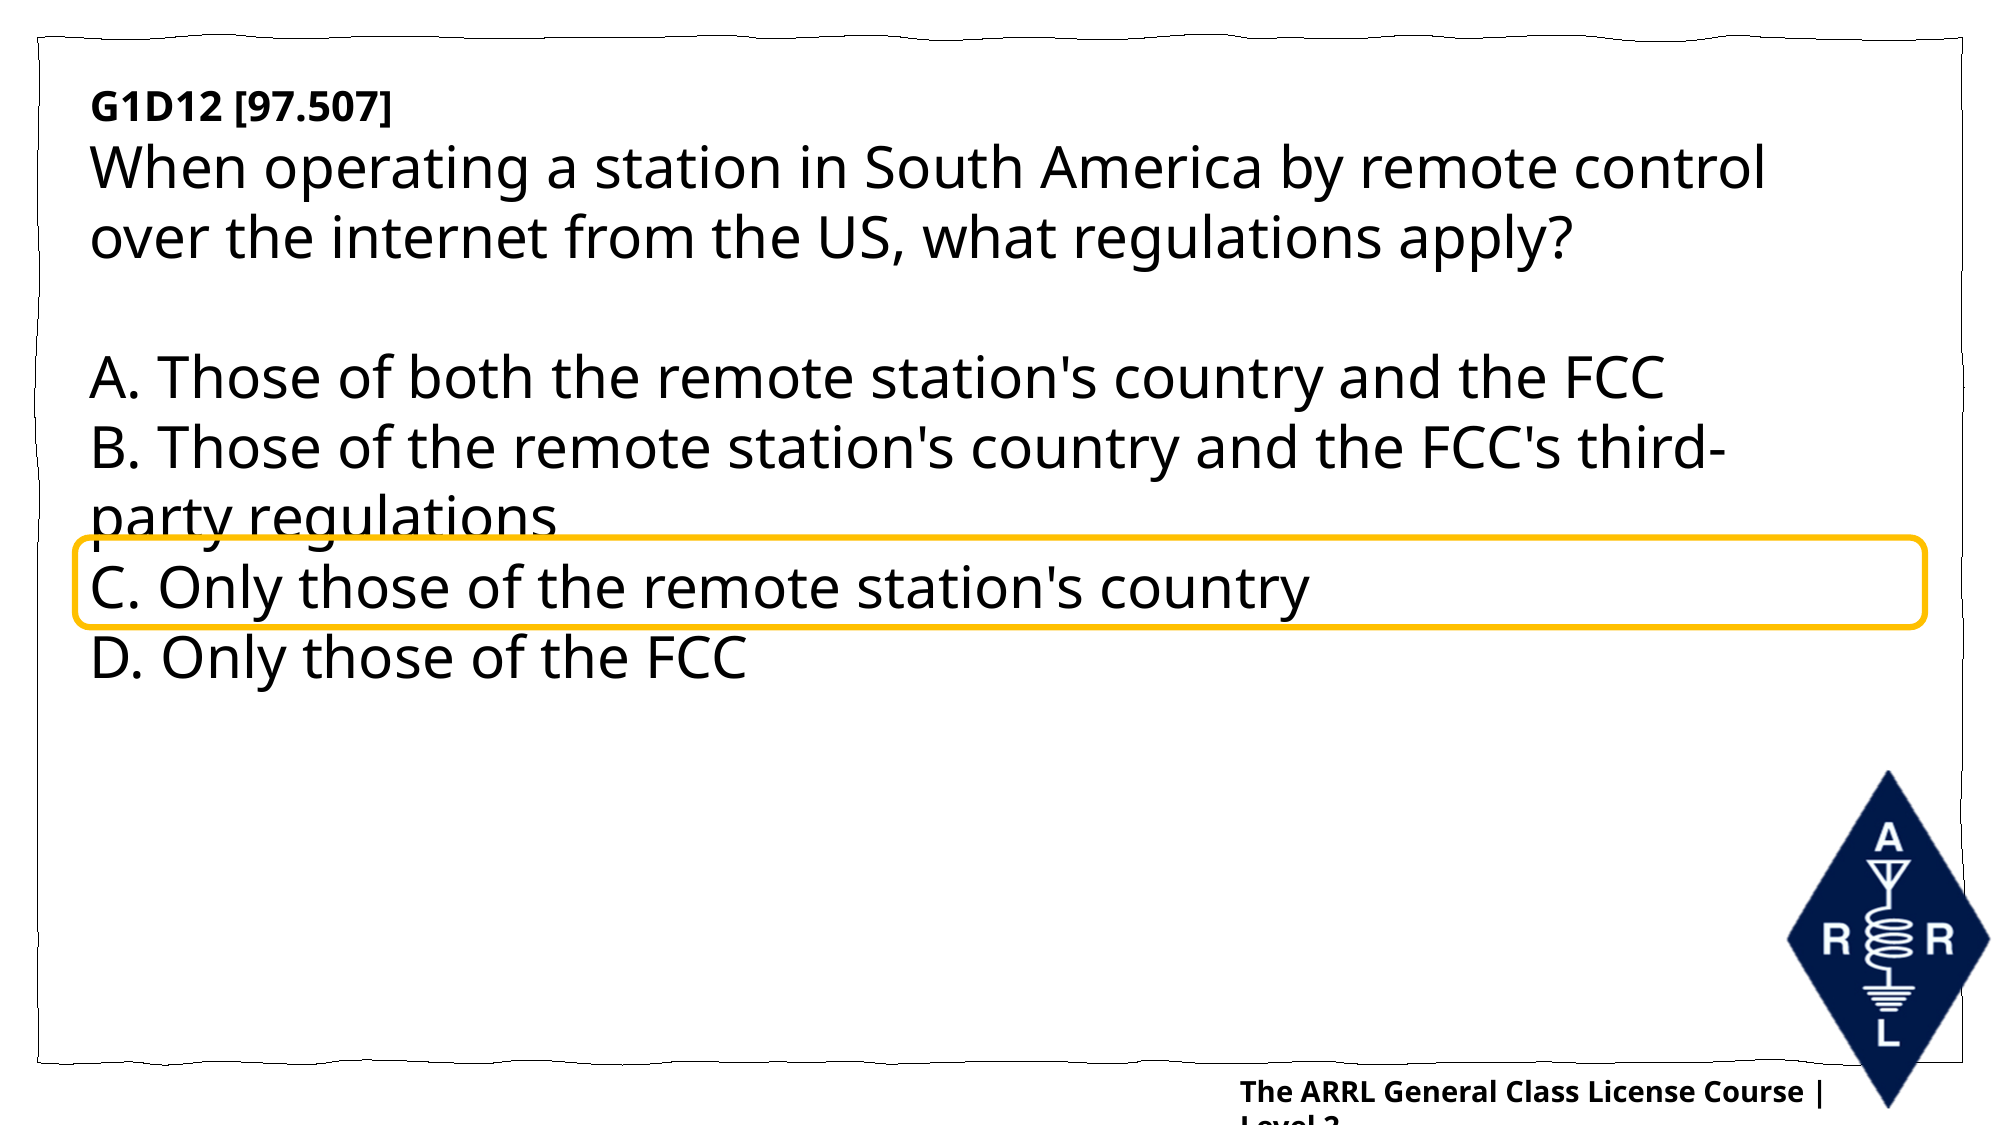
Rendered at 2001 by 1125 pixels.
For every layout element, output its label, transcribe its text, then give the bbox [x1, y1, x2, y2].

text_box G1D12 [97.507] When operating a station in South America by remote control over the internet from the US, what regulations apply? A. Those of both the remote station's country and the FCC B. Those of the remote station's country and the FCC's third-party regulations C. Only those of the remote station's country D. Only those of the FCC [75, 620, 1850, 698]
text_box G1D12 [97.507] When operating a station in South America by remote control over the internet from the US, what regulations apply? A. Those of both the remote station's country and the FCC B. Those of the remote station's country and the FCC's third-party regulations C. Only those of the remote station's country D. Only those of the FCC [75, 72, 1850, 544]
text_box [73, 536, 1927, 629]
picture [1773, 752, 1999, 1125]
